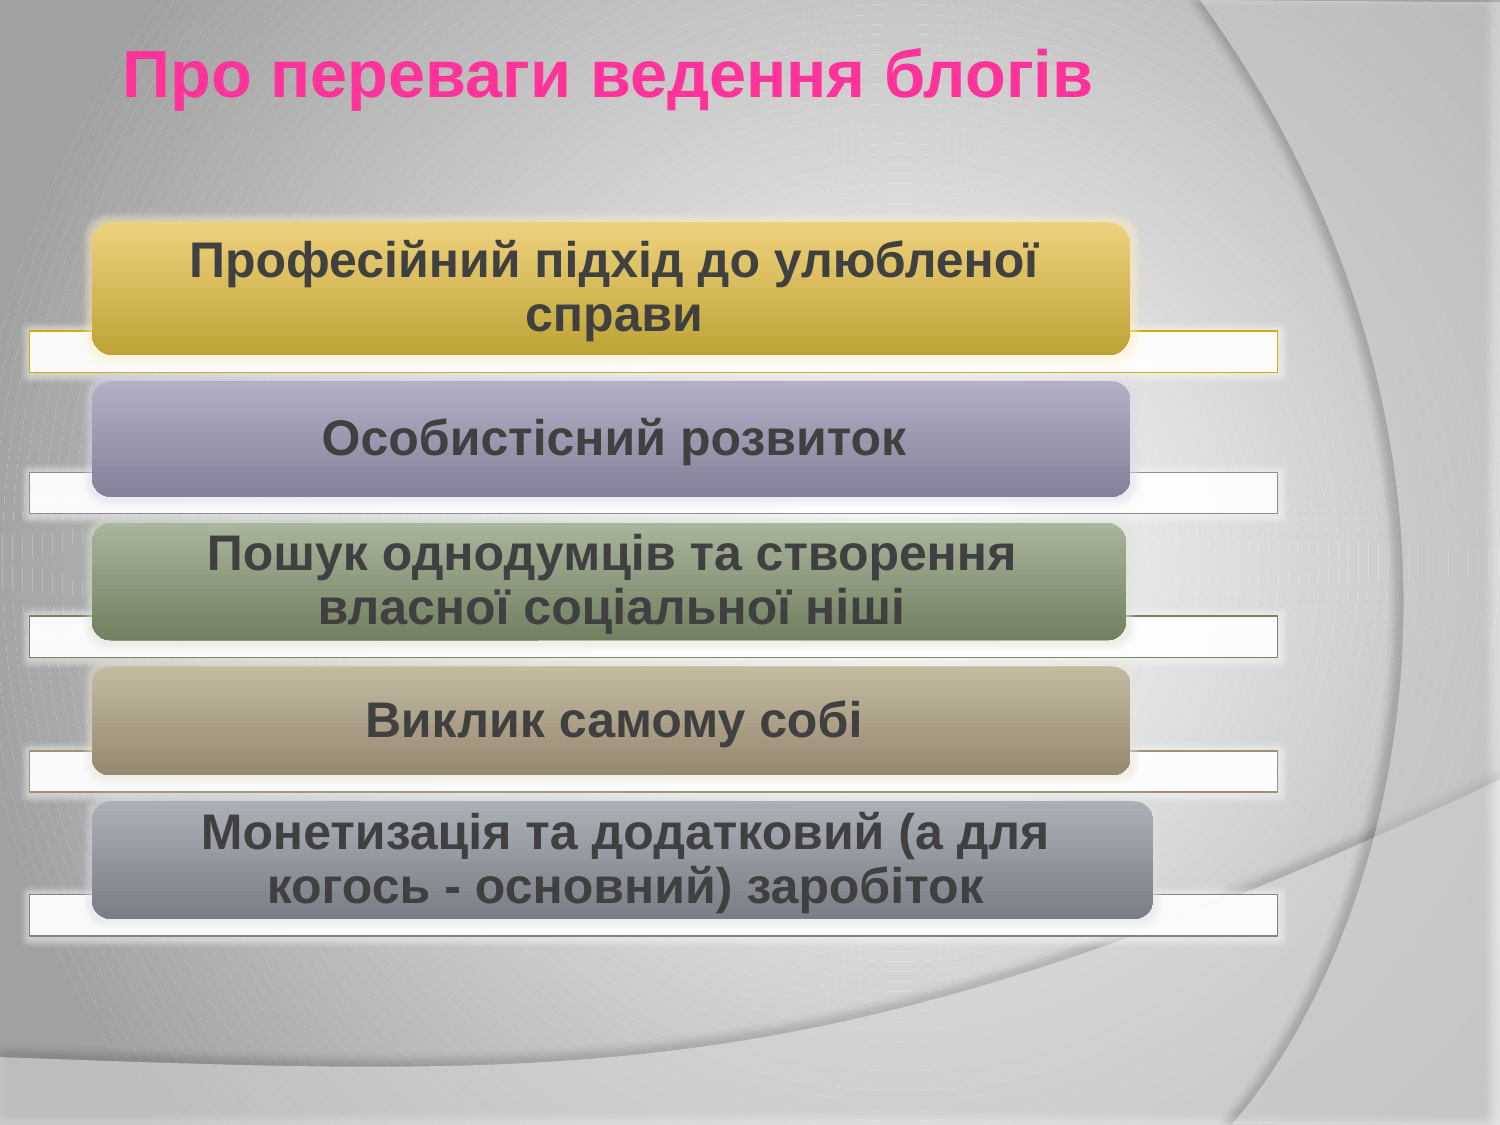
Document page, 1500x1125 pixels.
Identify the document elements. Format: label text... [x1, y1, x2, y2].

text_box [29, 197, 1278, 962]
list Про переваги ведення блогів [0, 23, 1211, 149]
